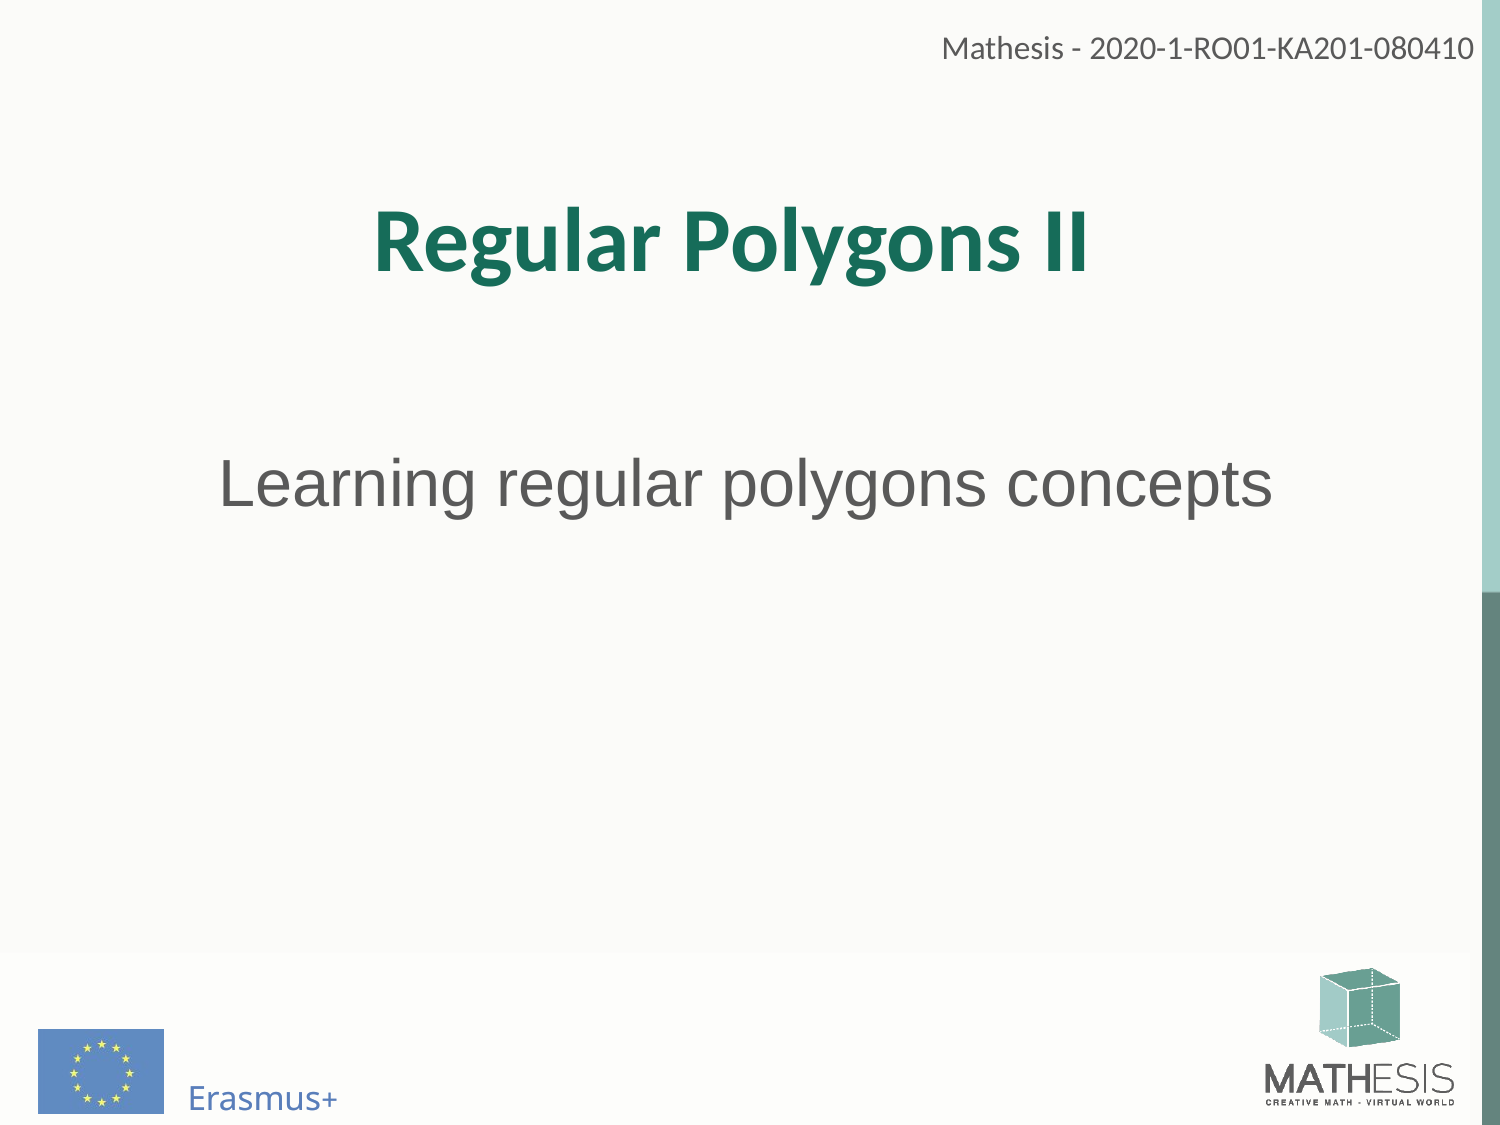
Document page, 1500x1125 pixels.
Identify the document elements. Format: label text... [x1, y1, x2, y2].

subtitle Learning regular polygons concepts [53, 432, 1459, 721]
title Regular Polygons II [53, 172, 1412, 414]
